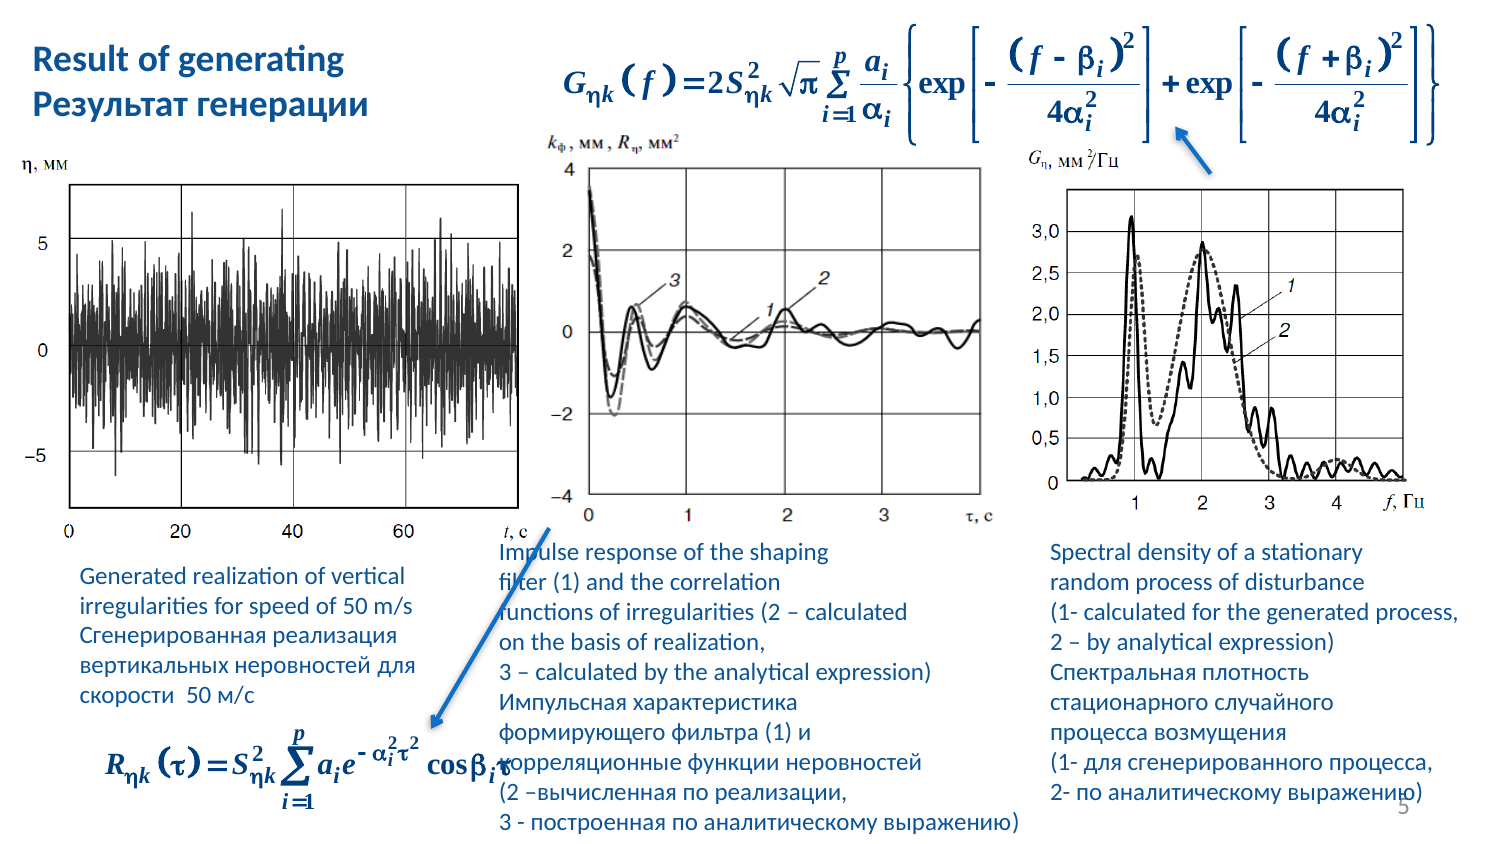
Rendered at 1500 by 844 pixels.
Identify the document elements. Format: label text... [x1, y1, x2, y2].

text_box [560, 19, 1447, 151]
picture [1021, 151, 1436, 518]
title Result of generating Результат генерации [17, 8, 1368, 149]
text_box Spectral density of a stationary random process of disturbance (1- calculated for the generated process, 2 – by analytical expression) Спектральная плотность стационарного случайного процесса возмущения (1- для сгенерированного процесса, 2- по аналитическому выражению) [1147, 528, 1475, 844]
text_box Impulse response of the shaping filter (1) and the correlation functions of irregularities (2 – calculated on the basis of realization, 3 – calculated by the analytical expression) Импульсная характеристика формирующего фильтра (1) и корреляционные функции неровностей (2 –вычисленная по реализации, 3 - построенная по аналитическому выражению) [483, 528, 1147, 844]
text_box Generated realization of vertical irregularities for speed of 50 m/s Сгенерированная реализация вертикальных неровностей для скорости 50 м/с [64, 554, 425, 797]
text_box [100, 716, 517, 816]
slide_number 5 [1147, 782, 1425, 827]
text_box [430, 527, 550, 730]
picture [17, 121, 1011, 546]
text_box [1174, 126, 1211, 174]
